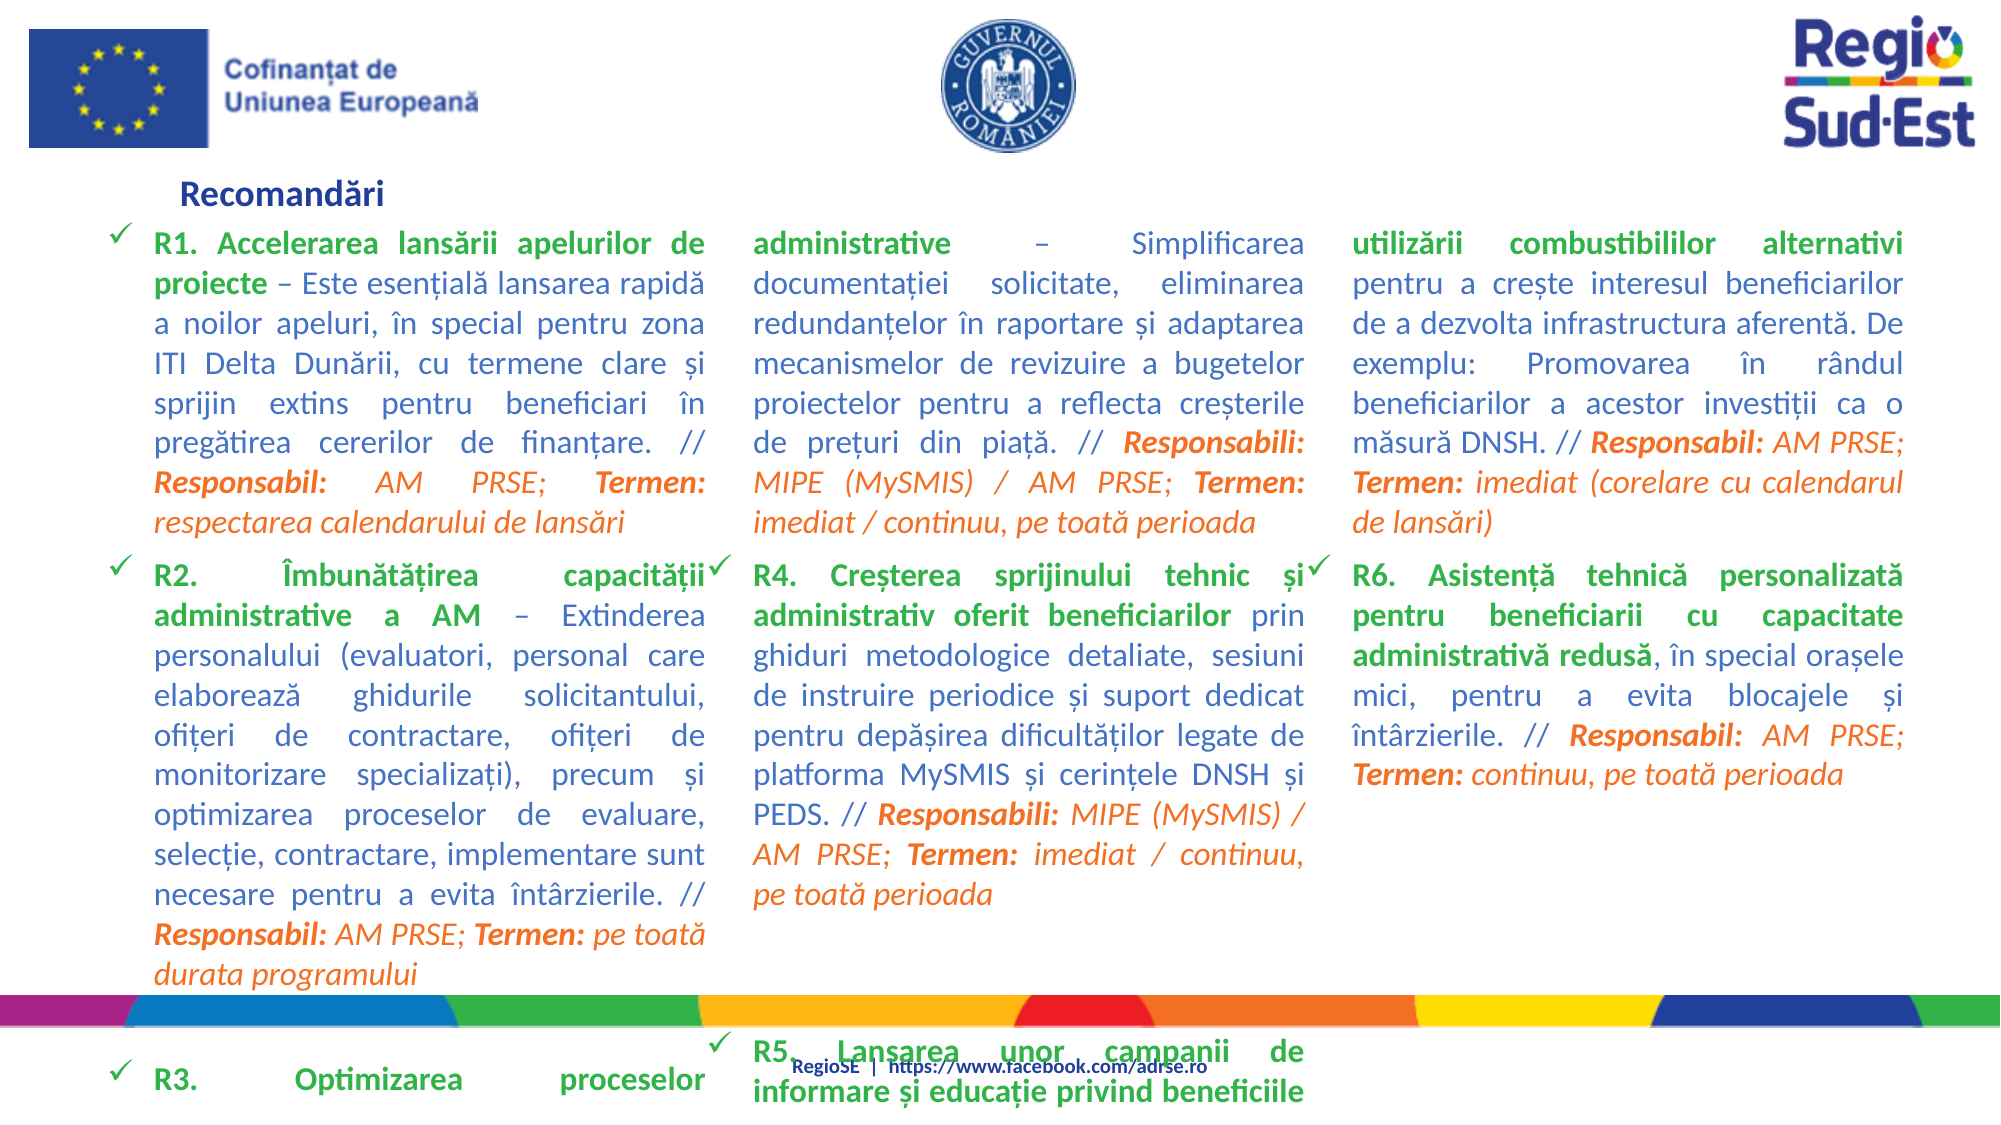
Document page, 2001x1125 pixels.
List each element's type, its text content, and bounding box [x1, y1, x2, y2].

picture [28, 28, 478, 148]
picture [0, 995, 2000, 1029]
picture [1759, 0, 2000, 220]
picture [941, 19, 1076, 153]
text_box Recomandări [165, 161, 1265, 213]
text_box R1. Accelerarea lansării apelurilor de proiecte – Este esențială lansarea rapidă a noilor apeluri, în special pentru zona ITI Delta Dunării, cu termene clare și sprijin extins pentru beneficiari în pregătirea cererilor de finanțare. // Responsabil: AM PRSE; Termen: respectarea calendarului de lansări R2. Îmbunătățirea capacității administrative a AM – Extinderea personalului (evaluatori, personal care elaborează ghidurile solicitantului, ofițeri de contractare, ofițeri de monitorizare specializați), precum și optimizarea proceselor de evaluare, selecție, contractare, implementare sunt necesare pentru a evita întârzierile. // Responsabil: AM PRSE; Termen: pe toată durata programului R3. Optimizarea proceselor administrative – Simplificarea documentației solicitate, eliminarea redundanțelor în raportare și adaptarea mecanismelor de revizuire a bugetelor proiectelor pentru a reflecta creșterile de prețuri din piață. // Responsabili: MIPE (MySMIS) / AM PRSE; Termen: imediat / continuu, pe toată perioada R4. Creșterea sprijinului tehnic și administrativ oferit beneficiarilor prin ghiduri metodologice detaliate, sesiuni de instruire periodice și suport dedicat pentru depășirea dificultăților legate de platforma MySMIS și cerințele DNSH și PEDS. // Responsabili: MIPE (MySMIS) / AM PRSE; Termen: imediat / continuu, pe toată perioada R5. Lansarea unor campanii de informare și educație privind beneficiile utilizării combustibililor alternativi pentru a crește interesul beneficiarilor de a dezvolta infrastructura aferentă. De exemplu: Promovarea în rândul beneficiarilor a acestor investiții ca o măsură DNSH. // Responsabil: AM PRSE; Termen: imediat (corelare cu calendarul de lansări) R6. Asistență tehnică personalizată pentru beneficiarii cu capacitate administrativă redusă, în special orașele mici, pentru a evita blocajele și întârzierile. // Responsabil: AM PRSE; Termen: continuu, pe toată perioada [92, 213, 1920, 995]
text_box R1. Accelerarea lansării apelurilor de proiecte – Este esențială lansarea rapidă a noilor apeluri, în special pentru zona ITI Delta Dunării, cu termene clare și sprijin extins pentru beneficiari în pregătirea cererilor de finanțare. // Responsabil: AM PRSE; Termen: respectarea calendarului de lansări R2. Îmbunătățirea capacității administrative a AM – Extinderea personalului (evaluatori, personal care elaborează ghidurile solicitantului, ofițeri de contractare, ofițeri de monitorizare specializați), precum și optimizarea proceselor de evaluare, selecție, contractare, implementare sunt necesare pentru a evita întârzierile. // Responsabil: AM PRSE; Termen: pe toată durata programului R3. Optimizarea proceselor administrative – Simplificarea documentației solicitate, eliminarea redundanțelor în raportare și adaptarea mecanismelor de revizuire a bugetelor proiectelor pentru a reflecta creșterile de prețuri din piață. // Responsabili: MIPE (MySMIS) / AM PRSE; Termen: imediat / continuu, pe toată perioada R4. Creșterea sprijinului tehnic și administrativ oferit beneficiarilor prin ghiduri metodologice detaliate, sesiuni de instruire periodice și suport dedicat pentru depășirea dificultăților legate de platforma MySMIS și cerințele DNSH și PEDS. // Responsabili: MIPE (MySMIS) / AM PRSE; Termen: imediat / continuu, pe toată perioada R5. Lansarea unor campanii de informare și educație privind beneficiile utilizării combustibililor alternativi pentru a crește interesul beneficiarilor de a dezvolta infrastructura aferentă. De exemplu: Promovarea în rândul beneficiarilor a acestor investiții ca o măsură DNSH. // Responsabil: AM PRSE; Termen: imediat (corelare cu calendarul de lansări) R6. Asistență tehnică personalizată pentru beneficiarii cu capacitate administrativă redusă, în special orașele mici, pentru a evita blocajele și întârzierile. // Responsabil: AM PRSE; Termen: continuu, pe toată perioada [92, 1029, 1920, 1125]
